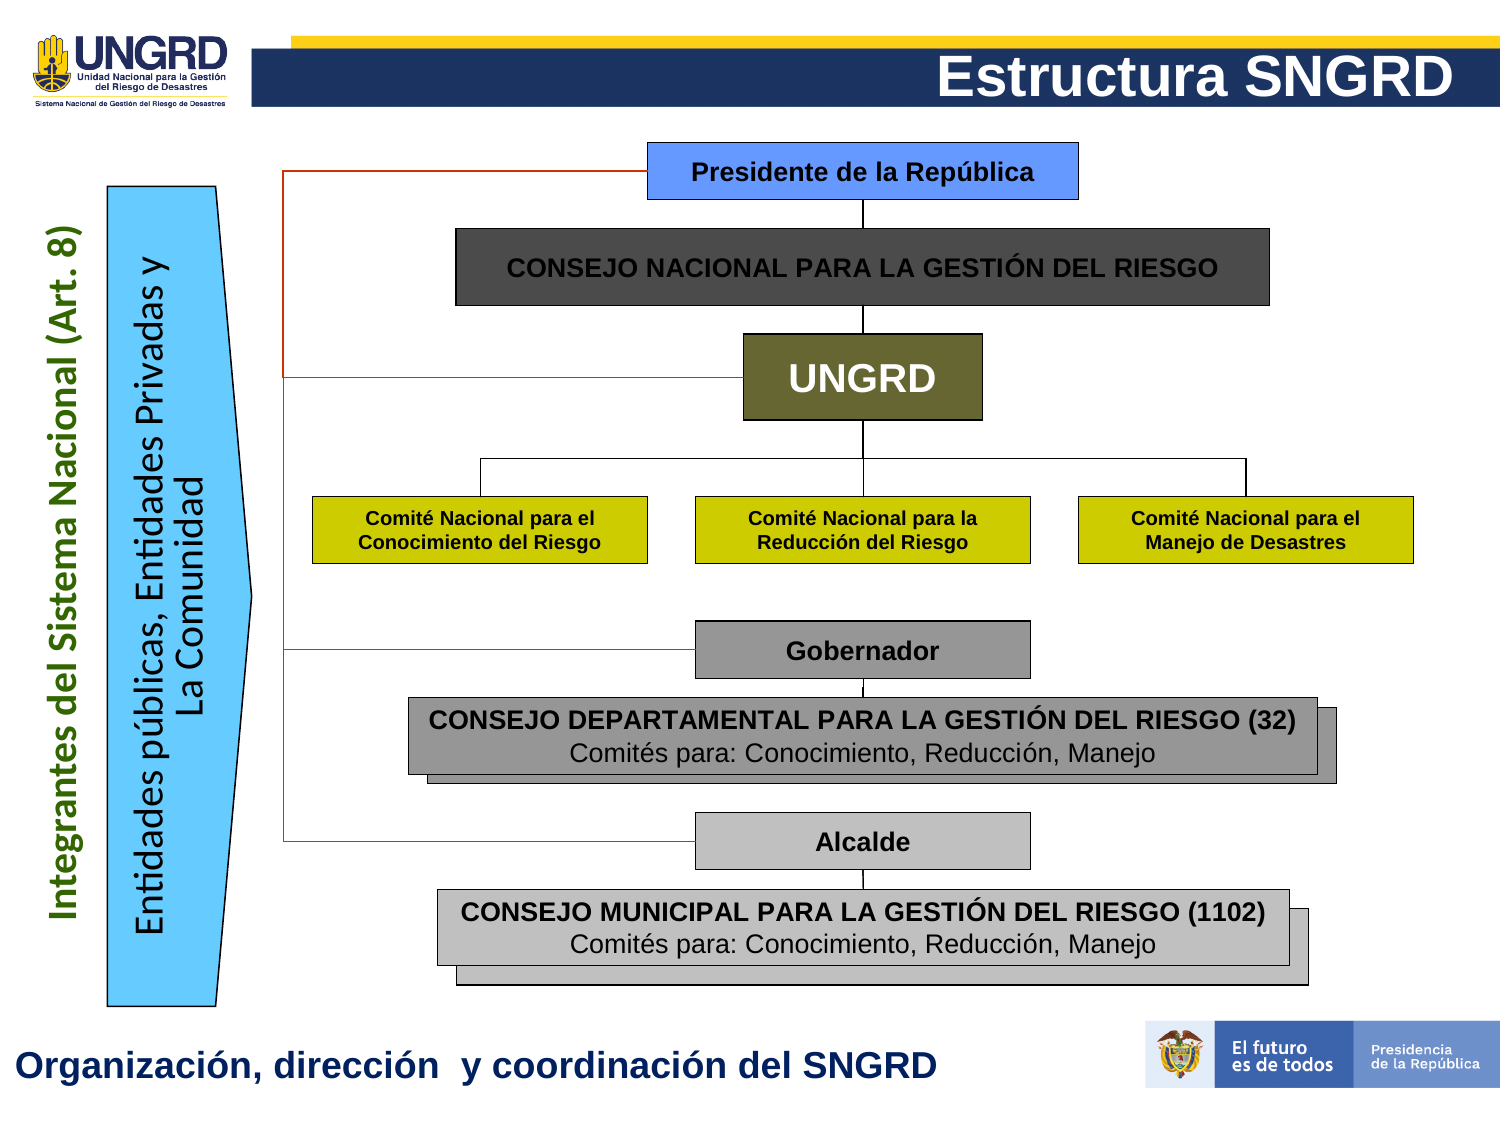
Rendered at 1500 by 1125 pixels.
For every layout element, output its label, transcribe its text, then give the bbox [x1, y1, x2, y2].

text_box Entidades públicas, Entidades Privadas y La Comunidad [107, 186, 252, 1007]
text_box Estructura SNGRD [540, 30, 1469, 115]
text_box Organización, dirección y coordinación del SNGRD [0, 1034, 1000, 1094]
picture [0, 0, 1500, 1125]
text_box Integrantes del Sistema Nacional (Art. 8) [26, 199, 92, 937]
